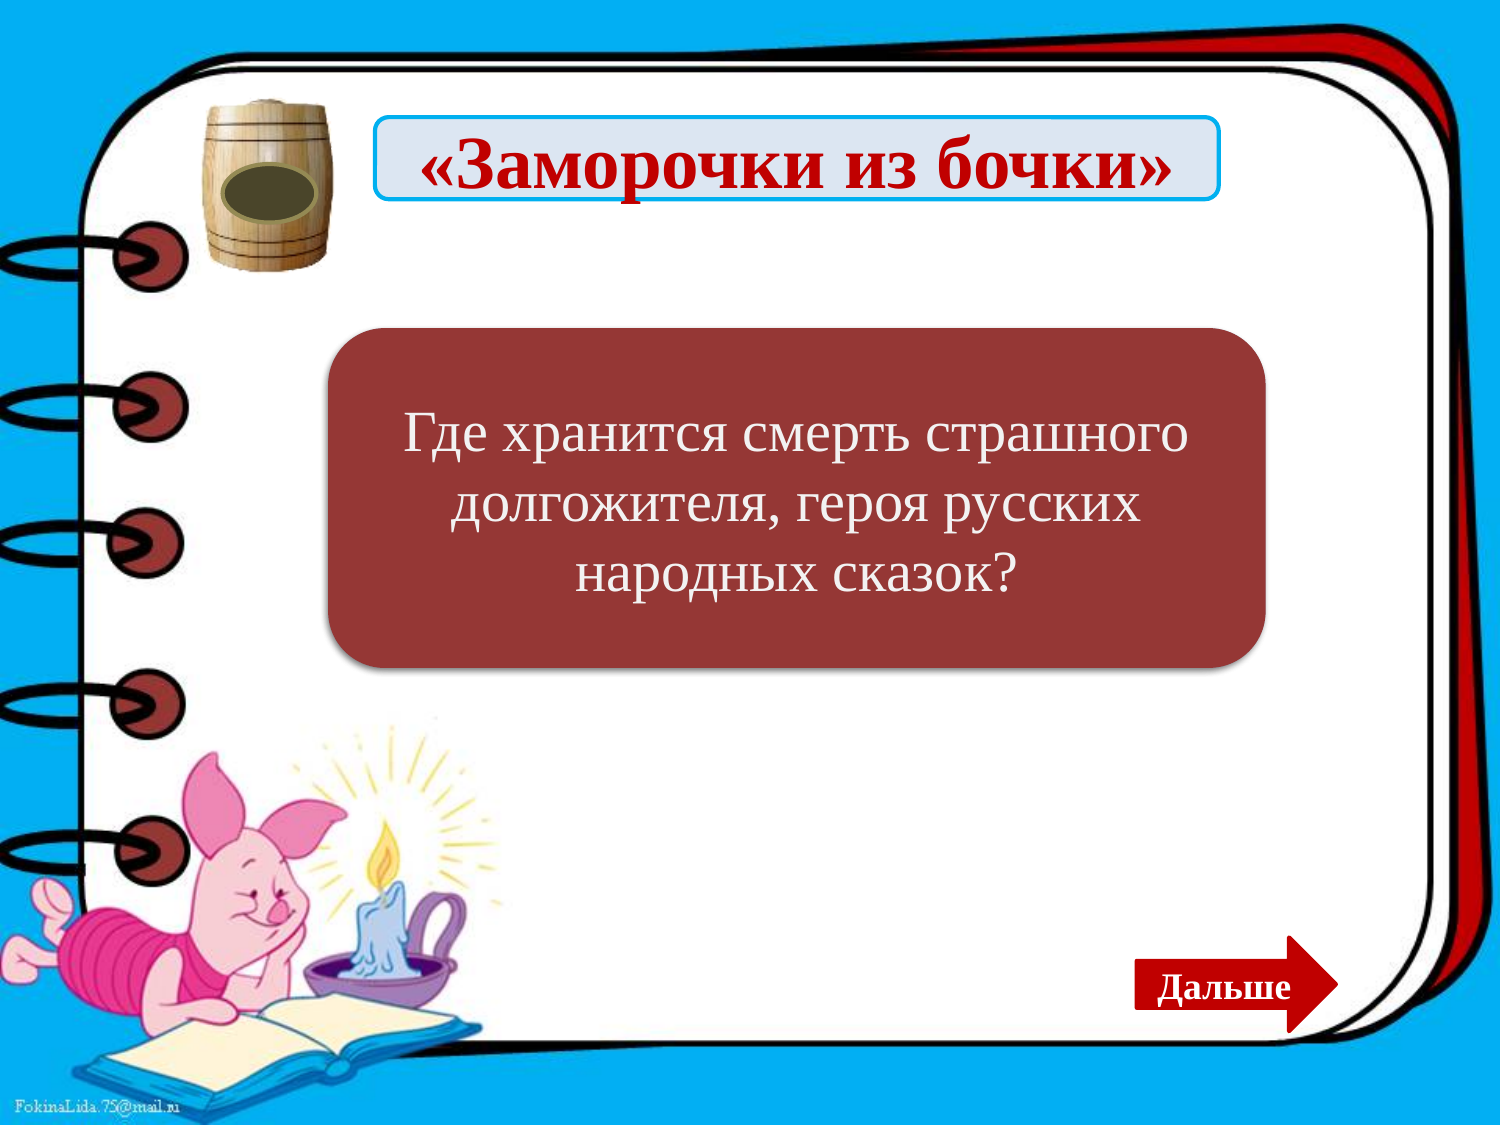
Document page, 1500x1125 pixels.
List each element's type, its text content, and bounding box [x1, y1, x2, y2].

text_box «Заморочки из бочки» [372, 115, 1221, 202]
text_box Дальше [1134, 935, 1338, 1034]
picture [0, 23, 1492, 1125]
text_box [326, 326, 1268, 671]
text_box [187, 93, 352, 280]
